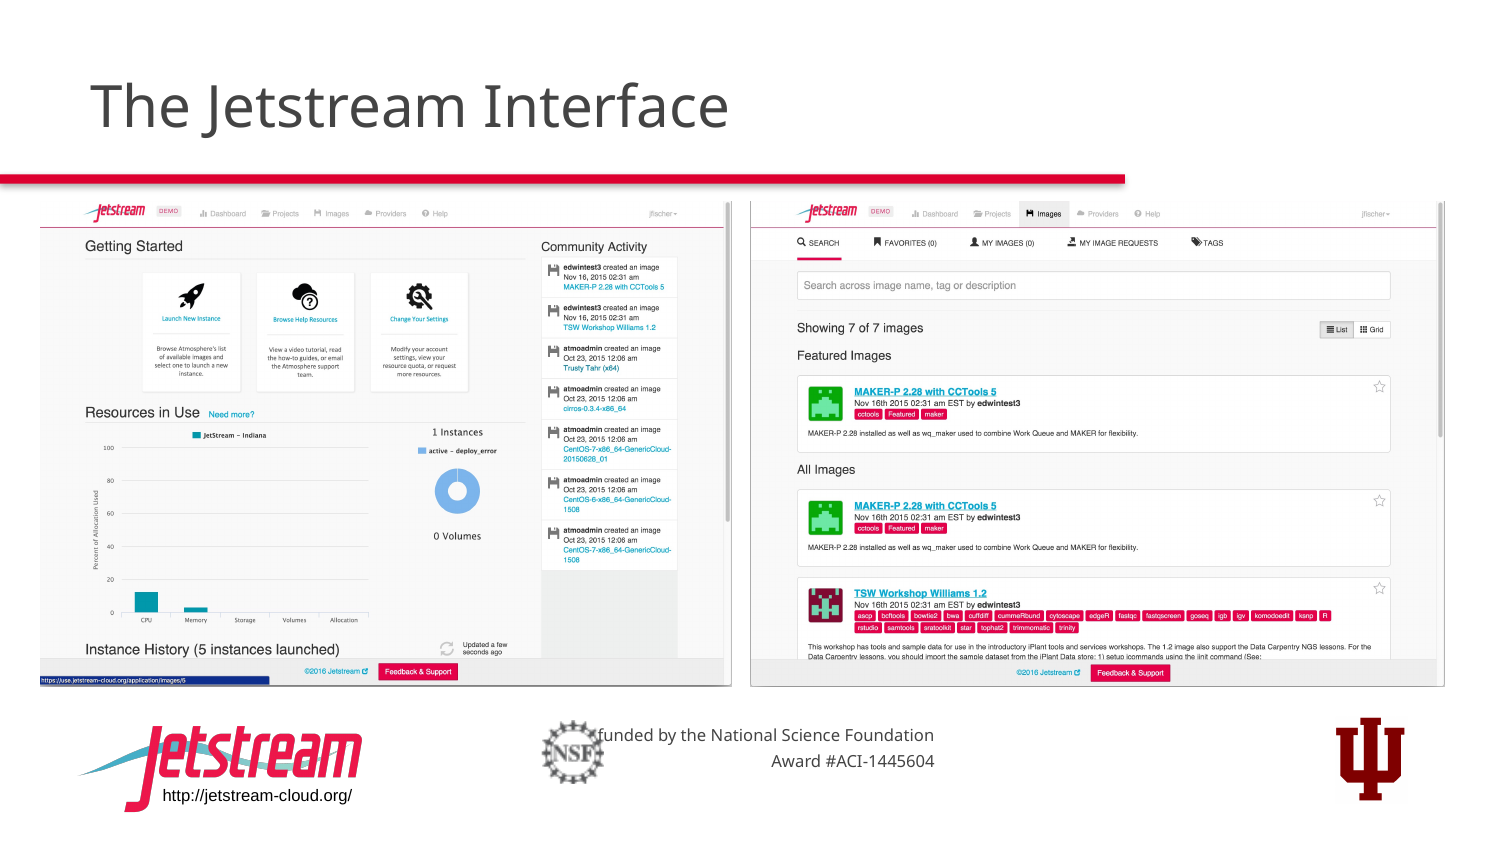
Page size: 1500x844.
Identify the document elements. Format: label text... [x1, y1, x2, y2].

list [749, 200, 1445, 687]
title The Jetstream Interface [75, 33, 1425, 175]
picture [75, 720, 364, 818]
picture [1335, 716, 1408, 804]
picture [40, 200, 733, 687]
